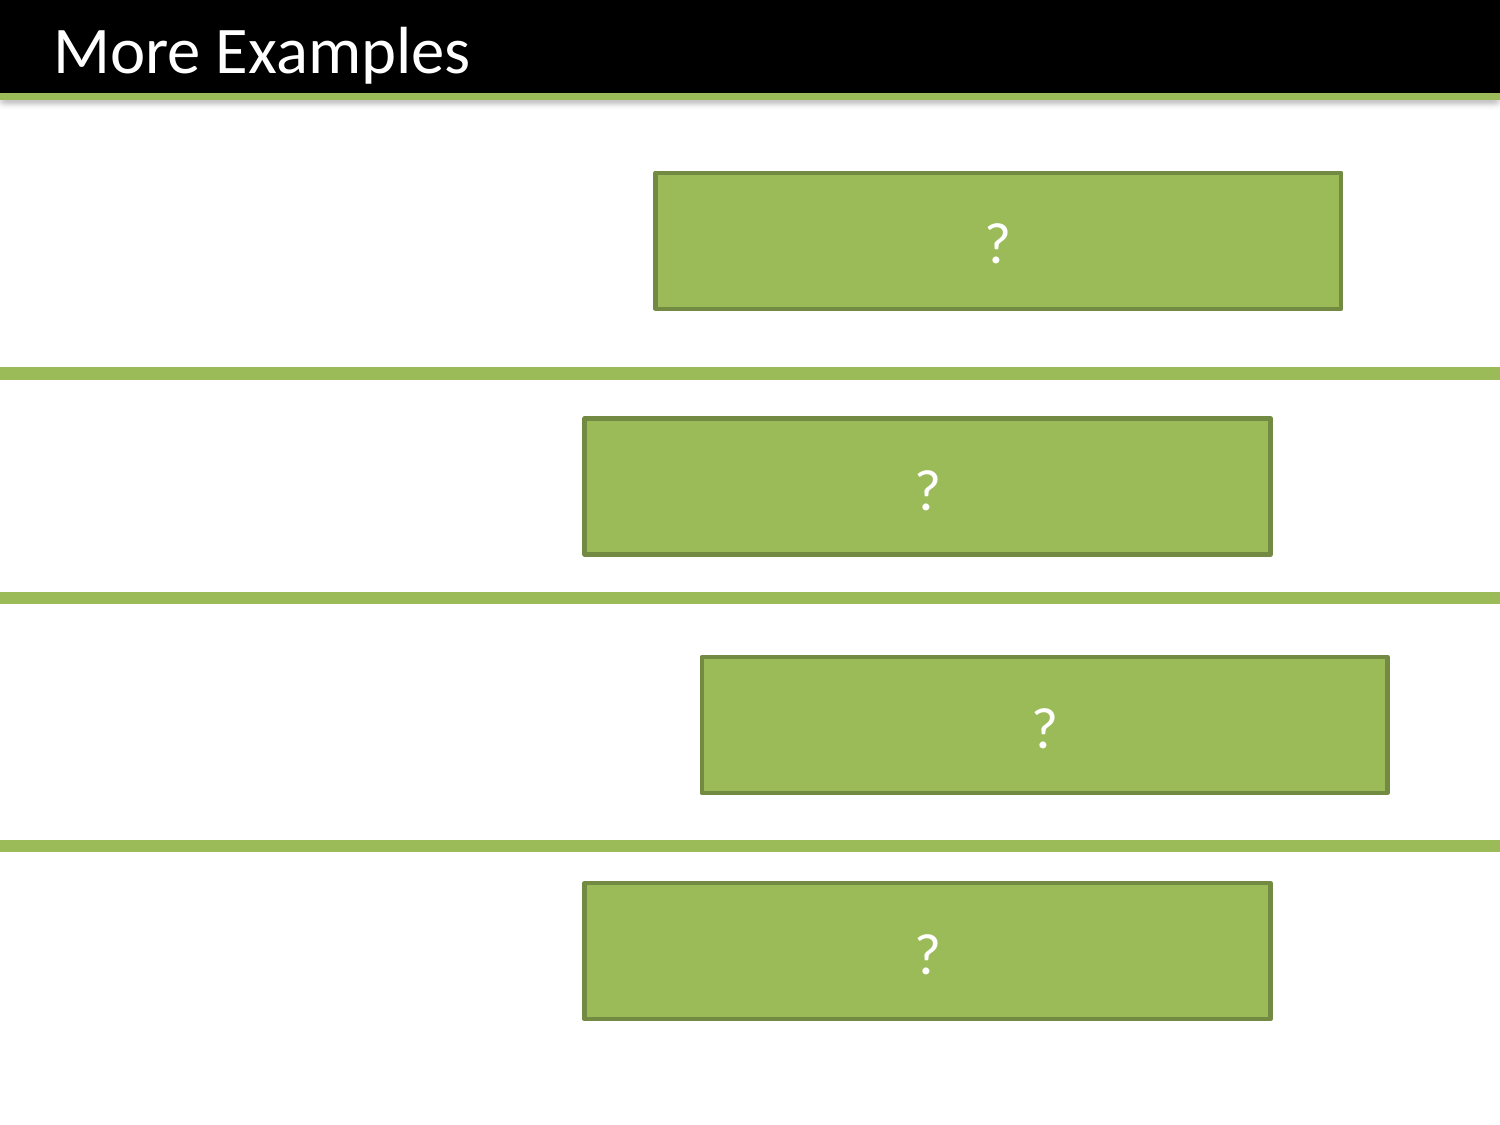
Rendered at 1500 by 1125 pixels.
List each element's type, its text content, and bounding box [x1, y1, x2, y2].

text_box ? [582, 881, 1273, 1021]
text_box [0, 0, 1500, 99]
text_box ? [700, 655, 1390, 795]
text_box ? [653, 171, 1343, 311]
text_box ? [582, 416, 1273, 557]
